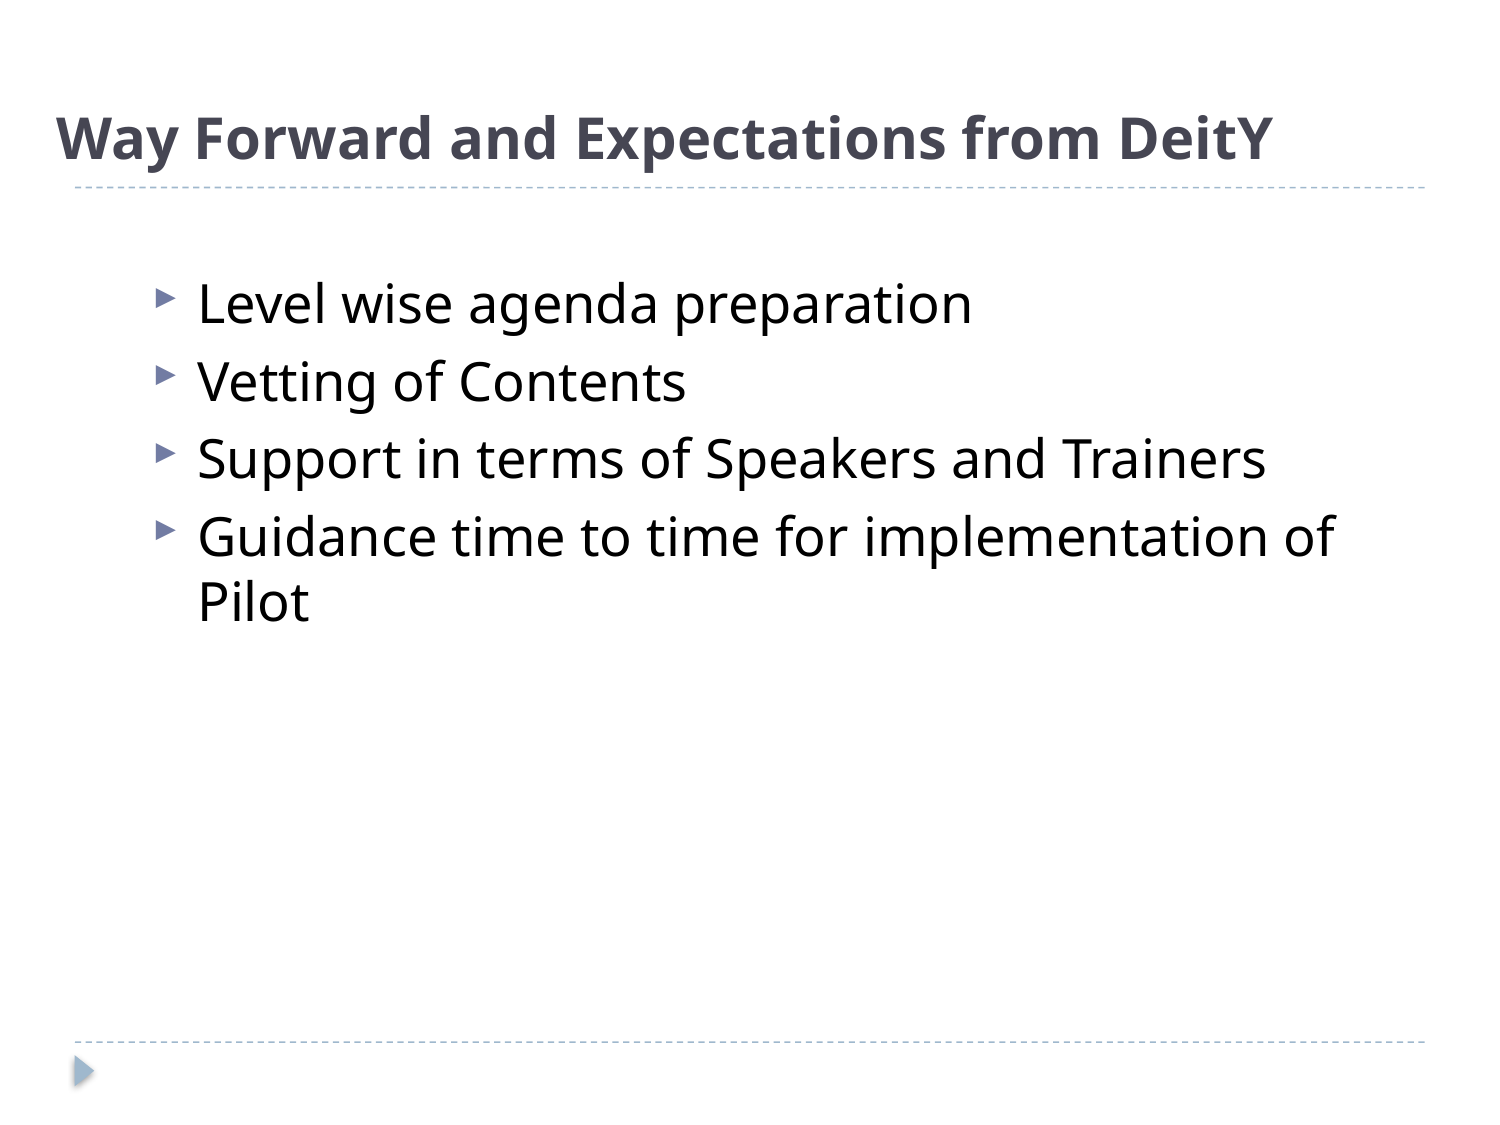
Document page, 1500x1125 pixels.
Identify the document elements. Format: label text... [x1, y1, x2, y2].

list Level wise agenda preparation Vetting of Contents Support in terms of Speakers and Trainers Guidance time to time for implementation of Pilot [137, 262, 1424, 976]
title Way Forward and Expectations from DeitY [41, 78, 1392, 179]
